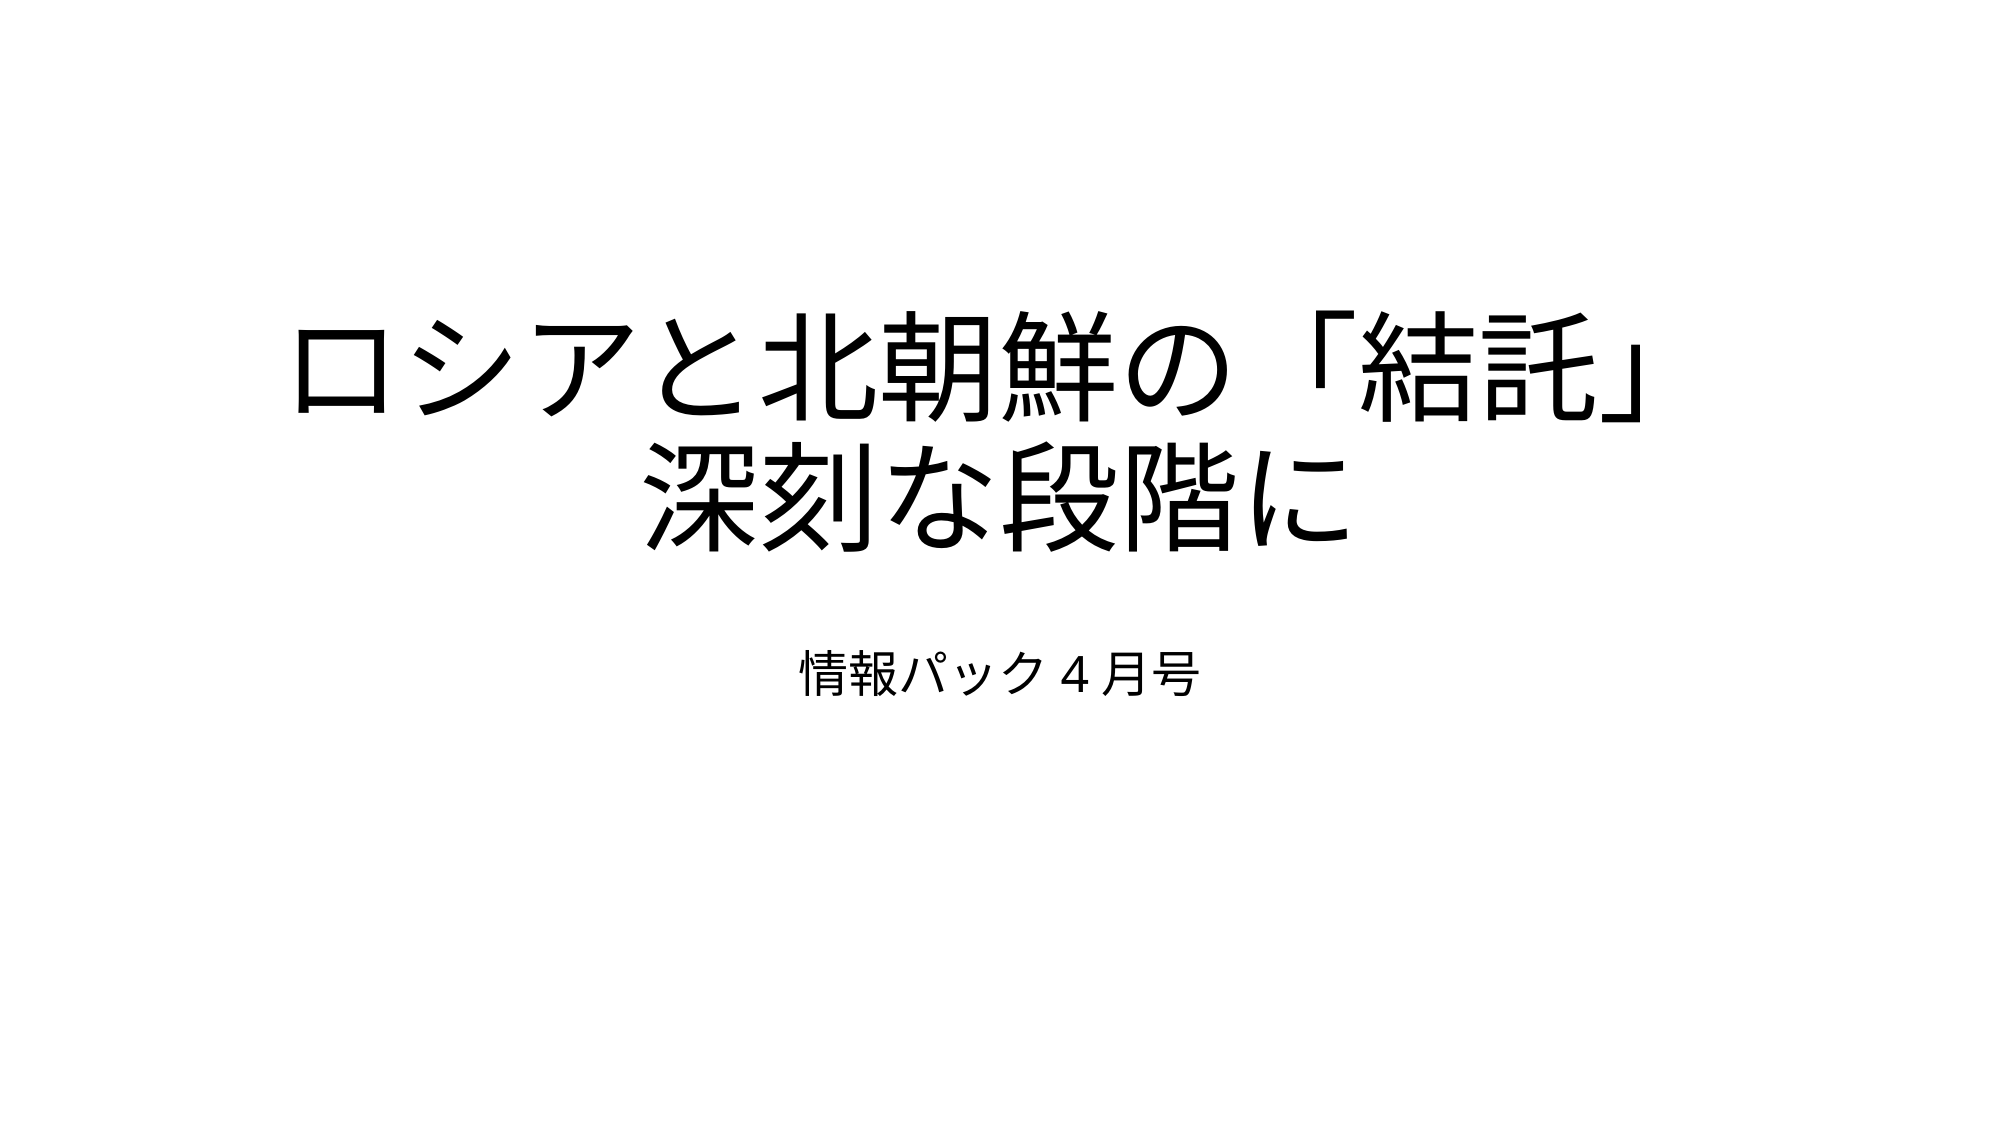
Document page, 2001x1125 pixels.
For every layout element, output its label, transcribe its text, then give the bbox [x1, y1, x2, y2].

title ロシアと北朝鮮の「結託」 深刻な段階に [249, 184, 1750, 576]
subtitle 情報パック4月号 [249, 641, 1750, 914]
